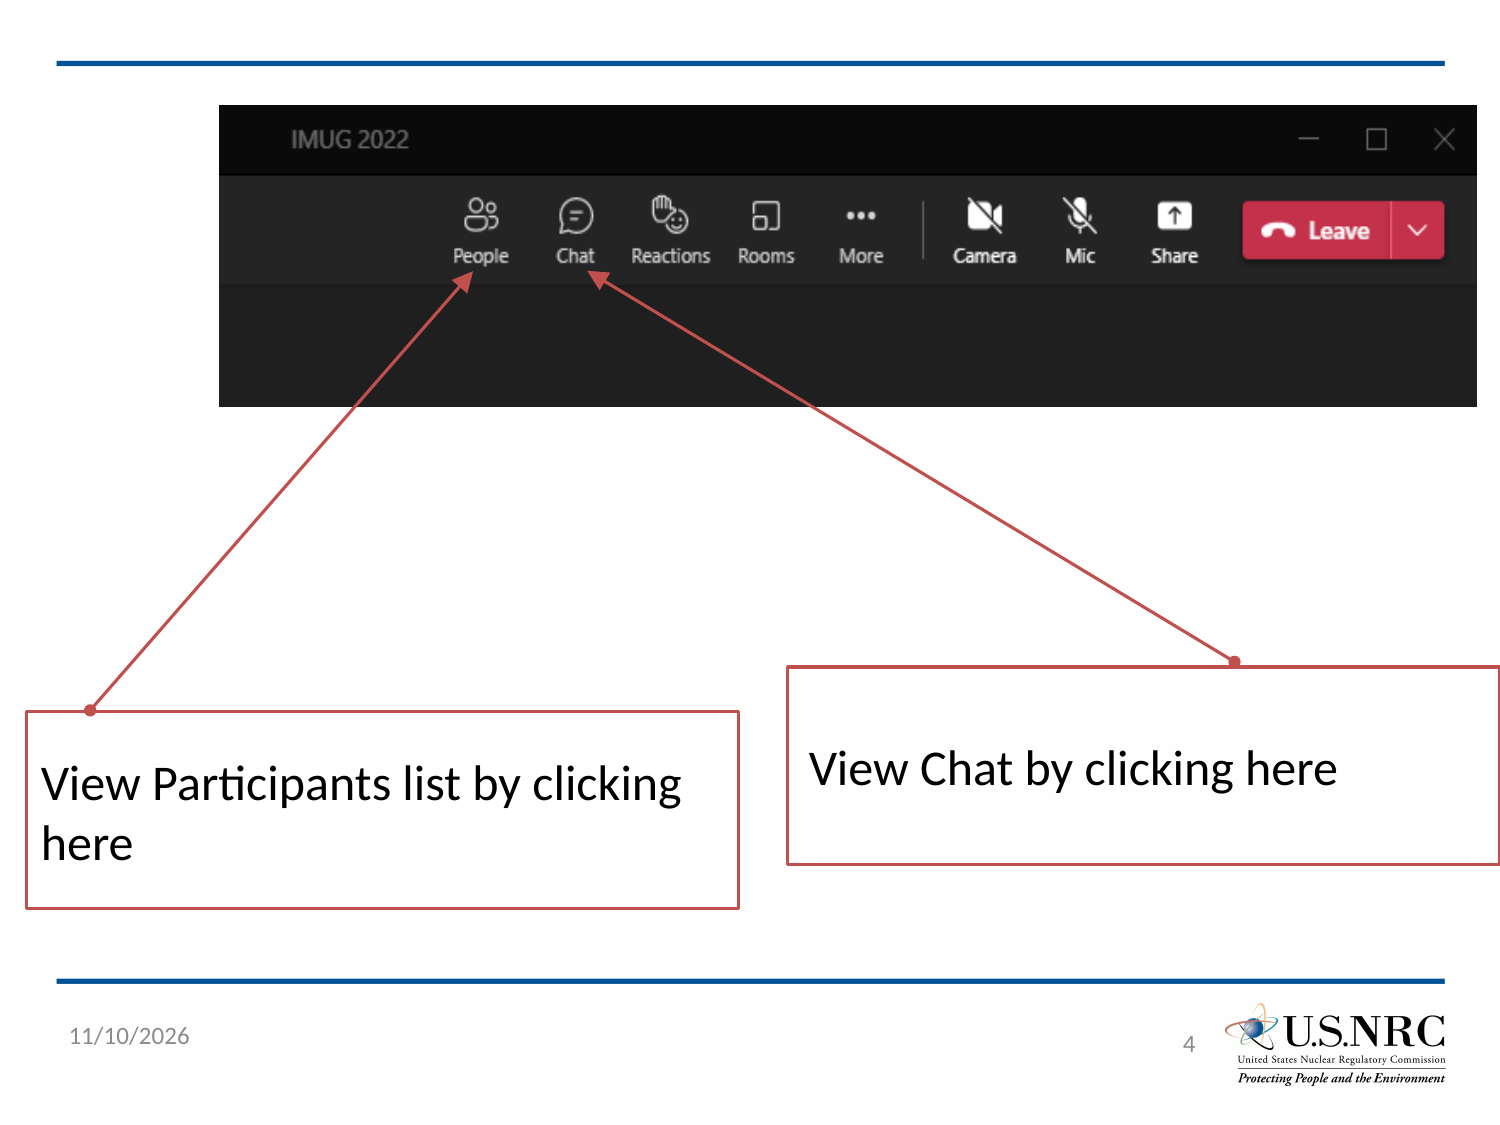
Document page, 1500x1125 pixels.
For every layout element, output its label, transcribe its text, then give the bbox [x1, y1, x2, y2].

slide_number 4 [1030, 1012, 1211, 1073]
picture [0, 0, 1500, 1125]
text_box View Chat by clicking here [786, 415, 1500, 867]
text_box View Participants list by clicking here [24, 415, 741, 911]
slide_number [53, 1004, 404, 1065]
